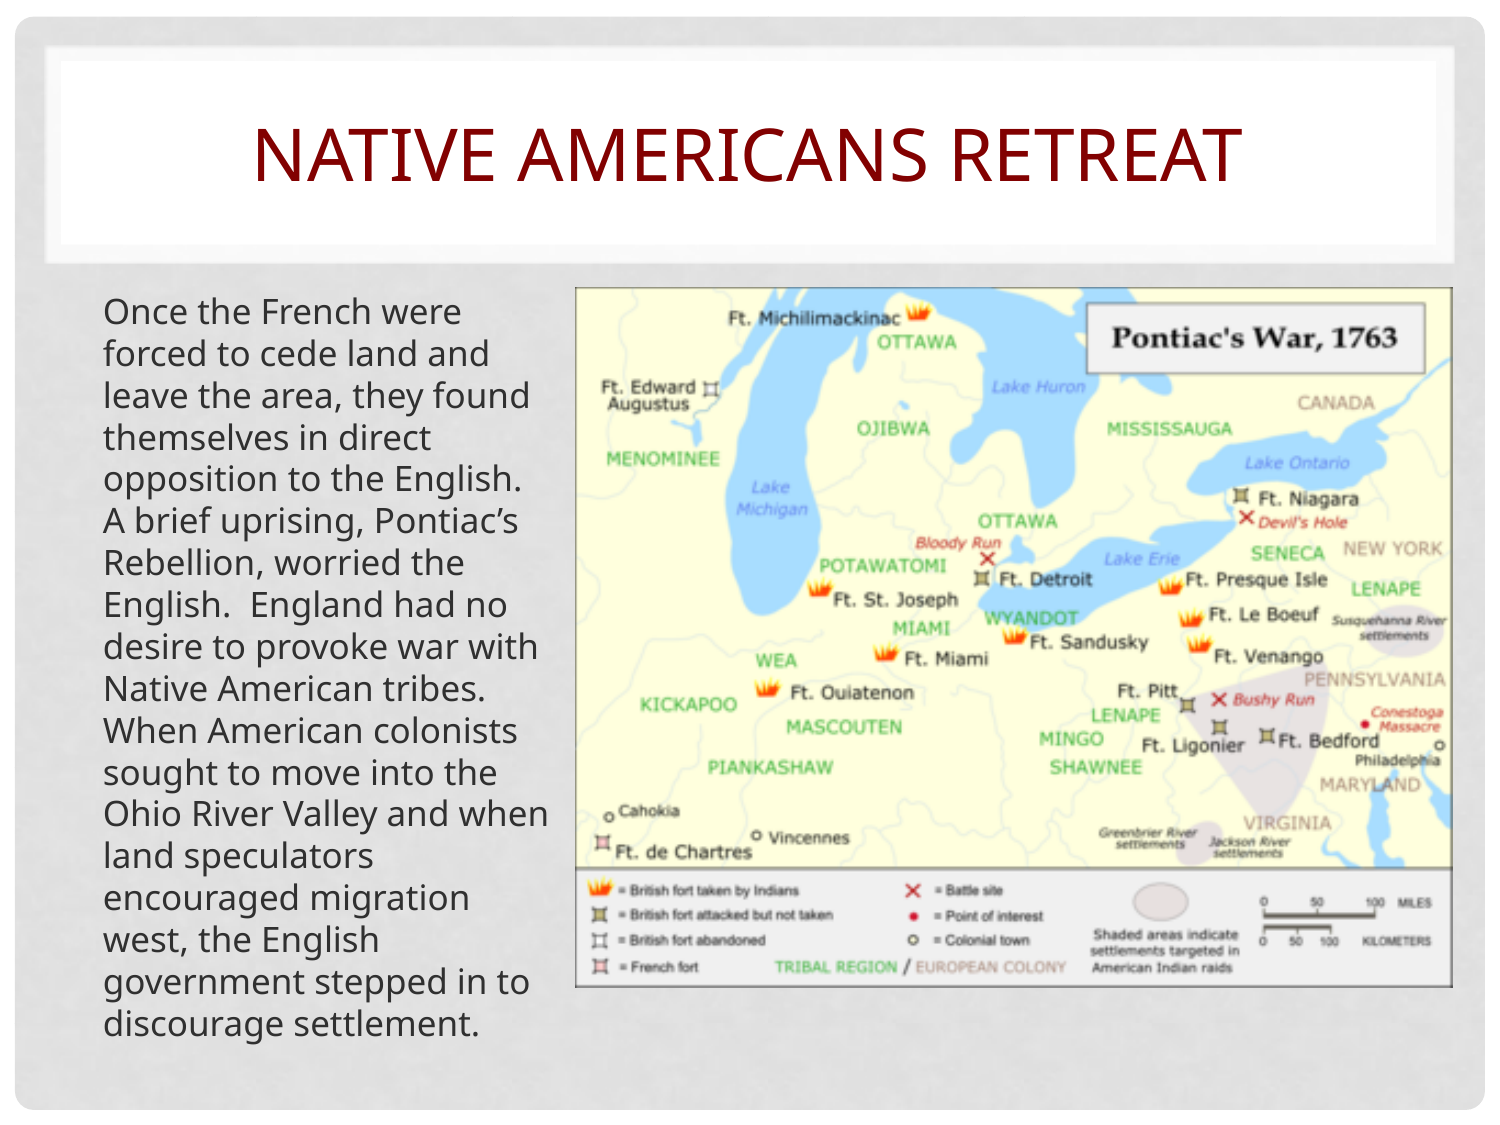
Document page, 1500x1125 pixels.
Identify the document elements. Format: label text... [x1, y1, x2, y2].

list Once the French were forced to cede land and leave the area, they found themselves in direct opposition to the English. A brief uprising, Pontiac’s Rebellion, worried the English. England had no desire to provoke war with Native American tribes. When American colonists sought to move into the Ohio River Valley and when land speculators encouraged migration west, the English government stepped in to discourage settlement. [69, 281, 575, 1063]
title Native Americans retreat [69, 66, 1425, 238]
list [574, 287, 1453, 988]
